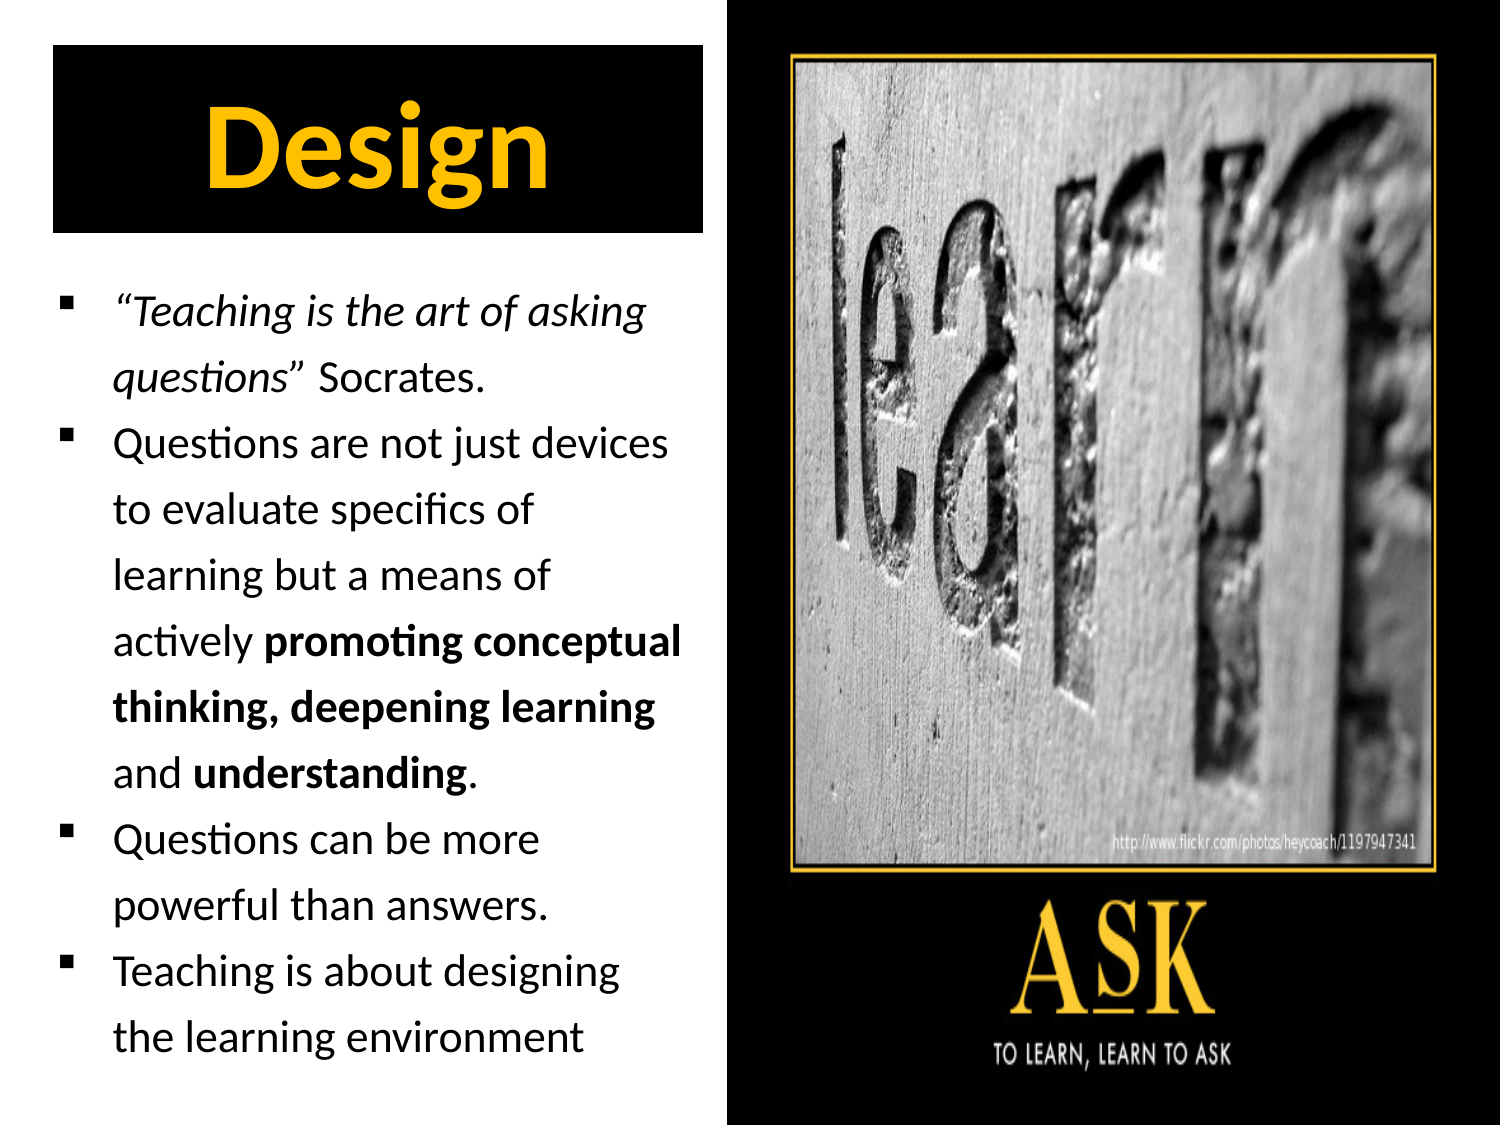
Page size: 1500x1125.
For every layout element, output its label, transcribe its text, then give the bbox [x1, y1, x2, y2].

picture [727, 0, 1500, 1125]
list “Teaching is the art of asking questions” Socrates. Questions are not just devices to evaluate specifics of learning but a means of actively promoting conceptual thinking, deepening learning and understanding. Questions can be more powerful than answers. Teaching is about designing the learning environment [41, 262, 703, 1094]
title Design [53, 45, 703, 233]
